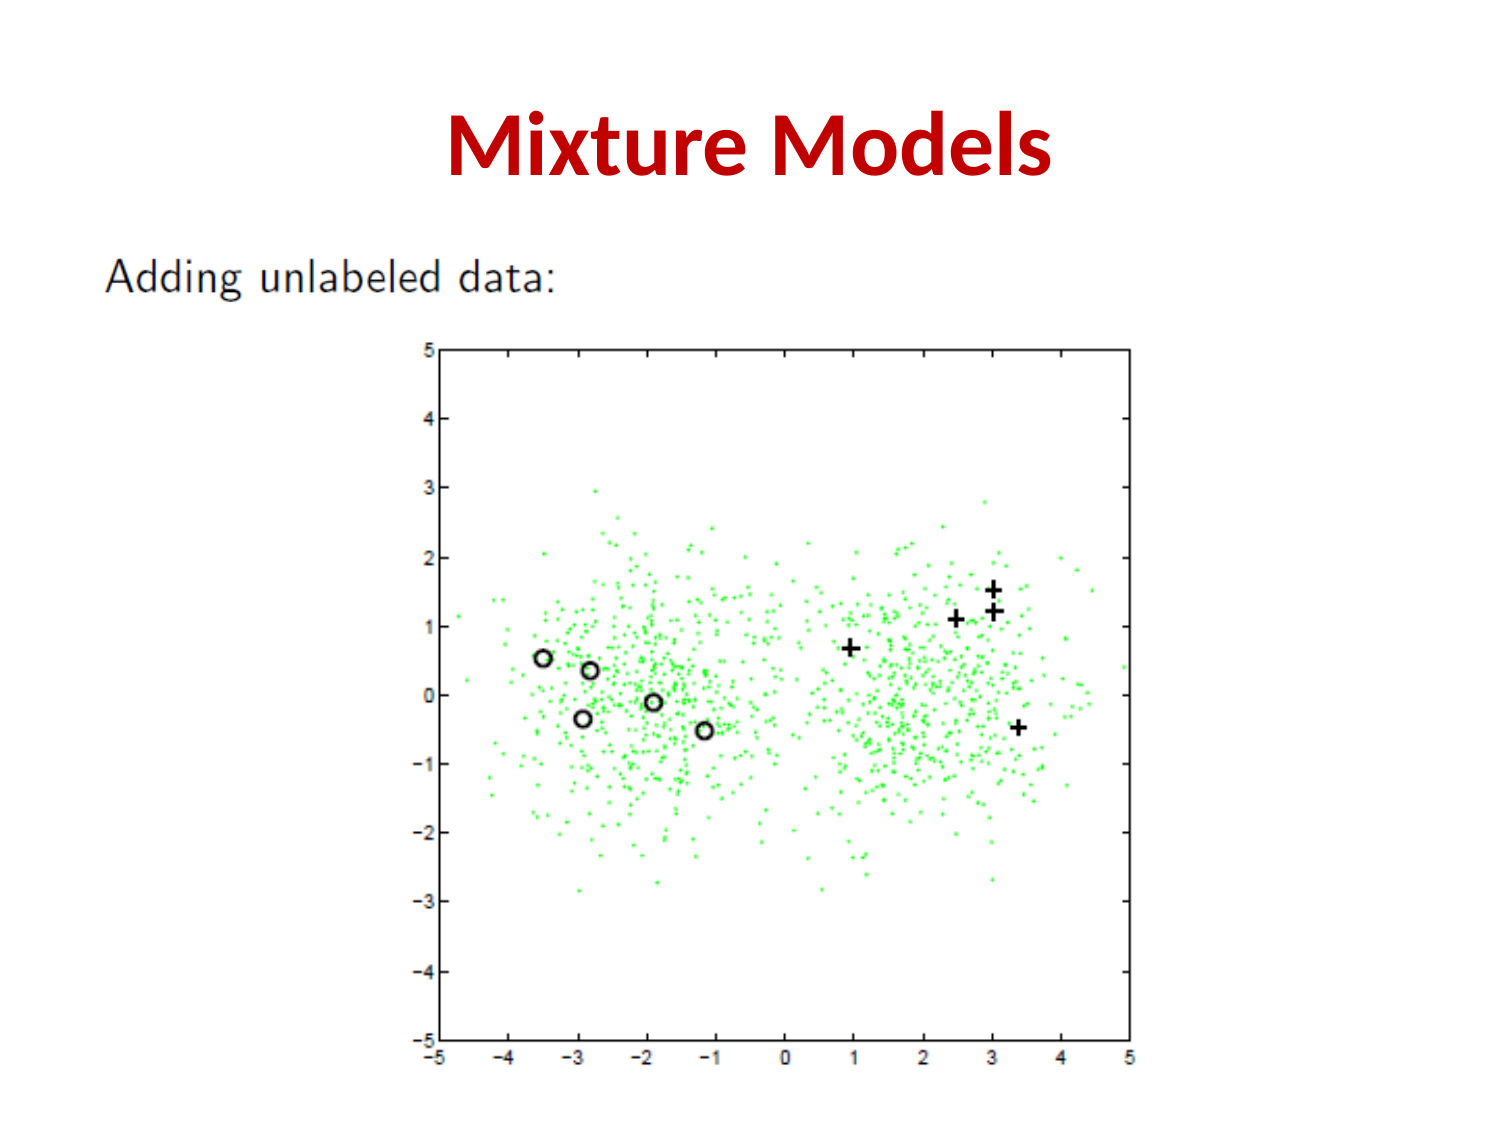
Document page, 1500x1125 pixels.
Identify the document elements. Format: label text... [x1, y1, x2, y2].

picture [87, 237, 1176, 1088]
title Mixture Models [75, 45, 1425, 233]
